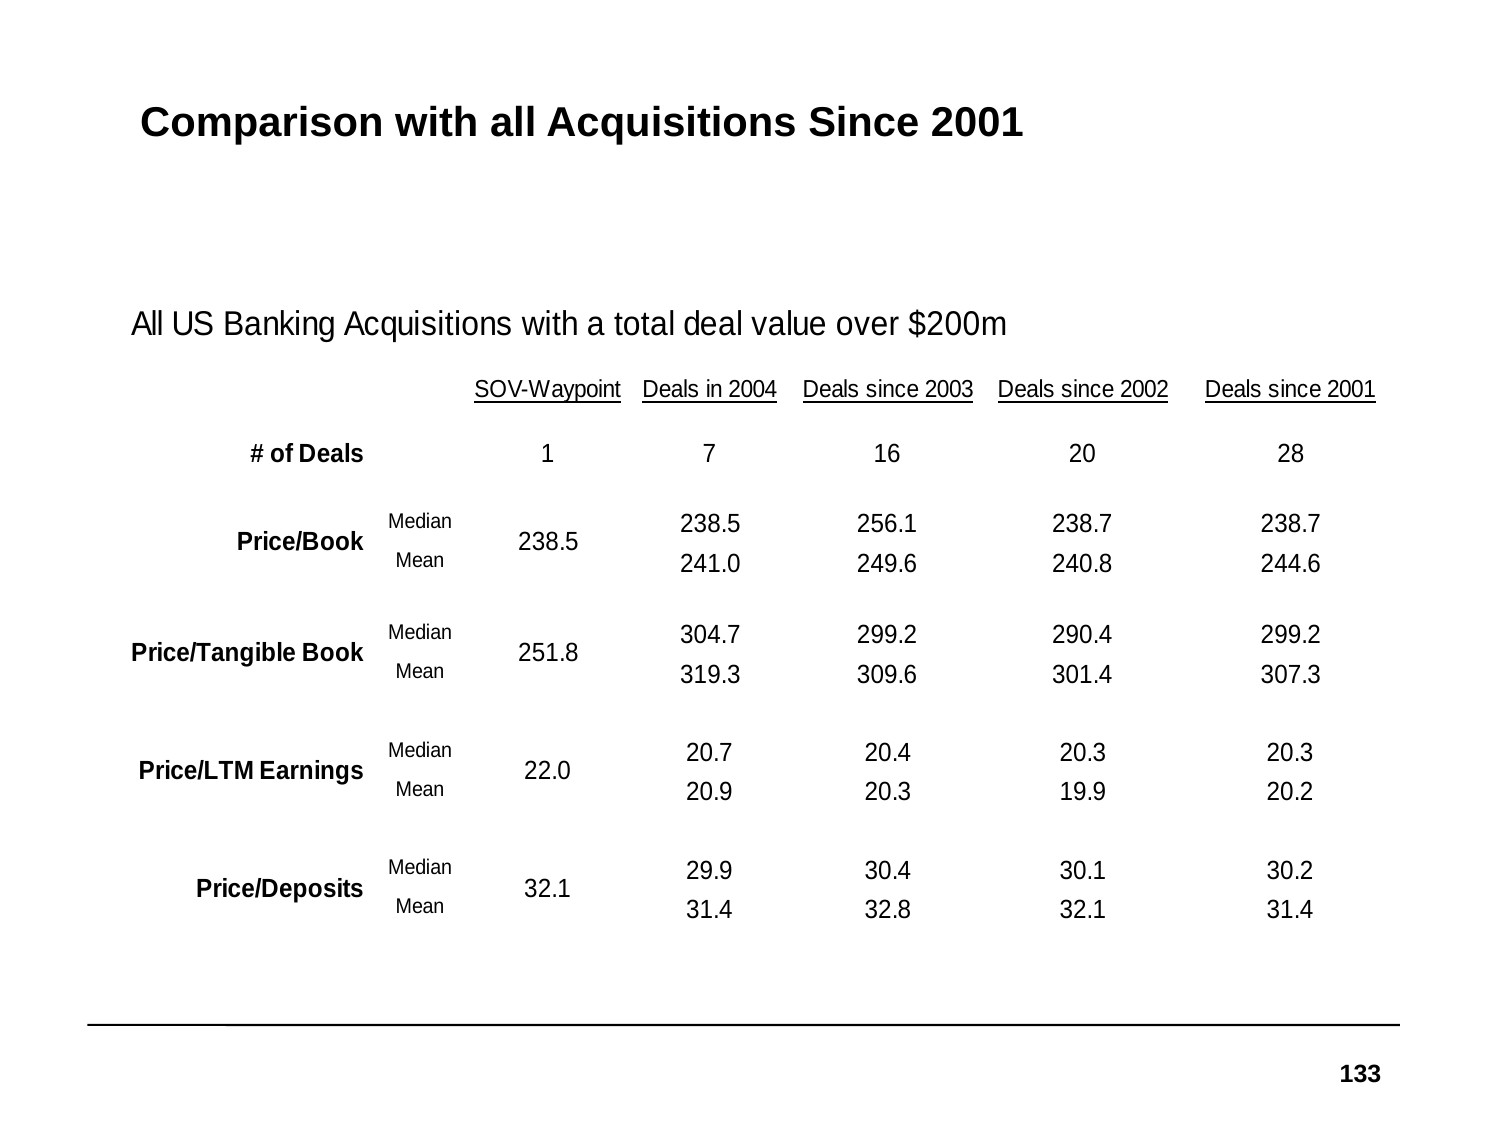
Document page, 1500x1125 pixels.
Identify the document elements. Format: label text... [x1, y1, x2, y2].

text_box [124, 299, 1398, 930]
title Comparison with all Acquisitions Since 2001 [125, 87, 1375, 225]
